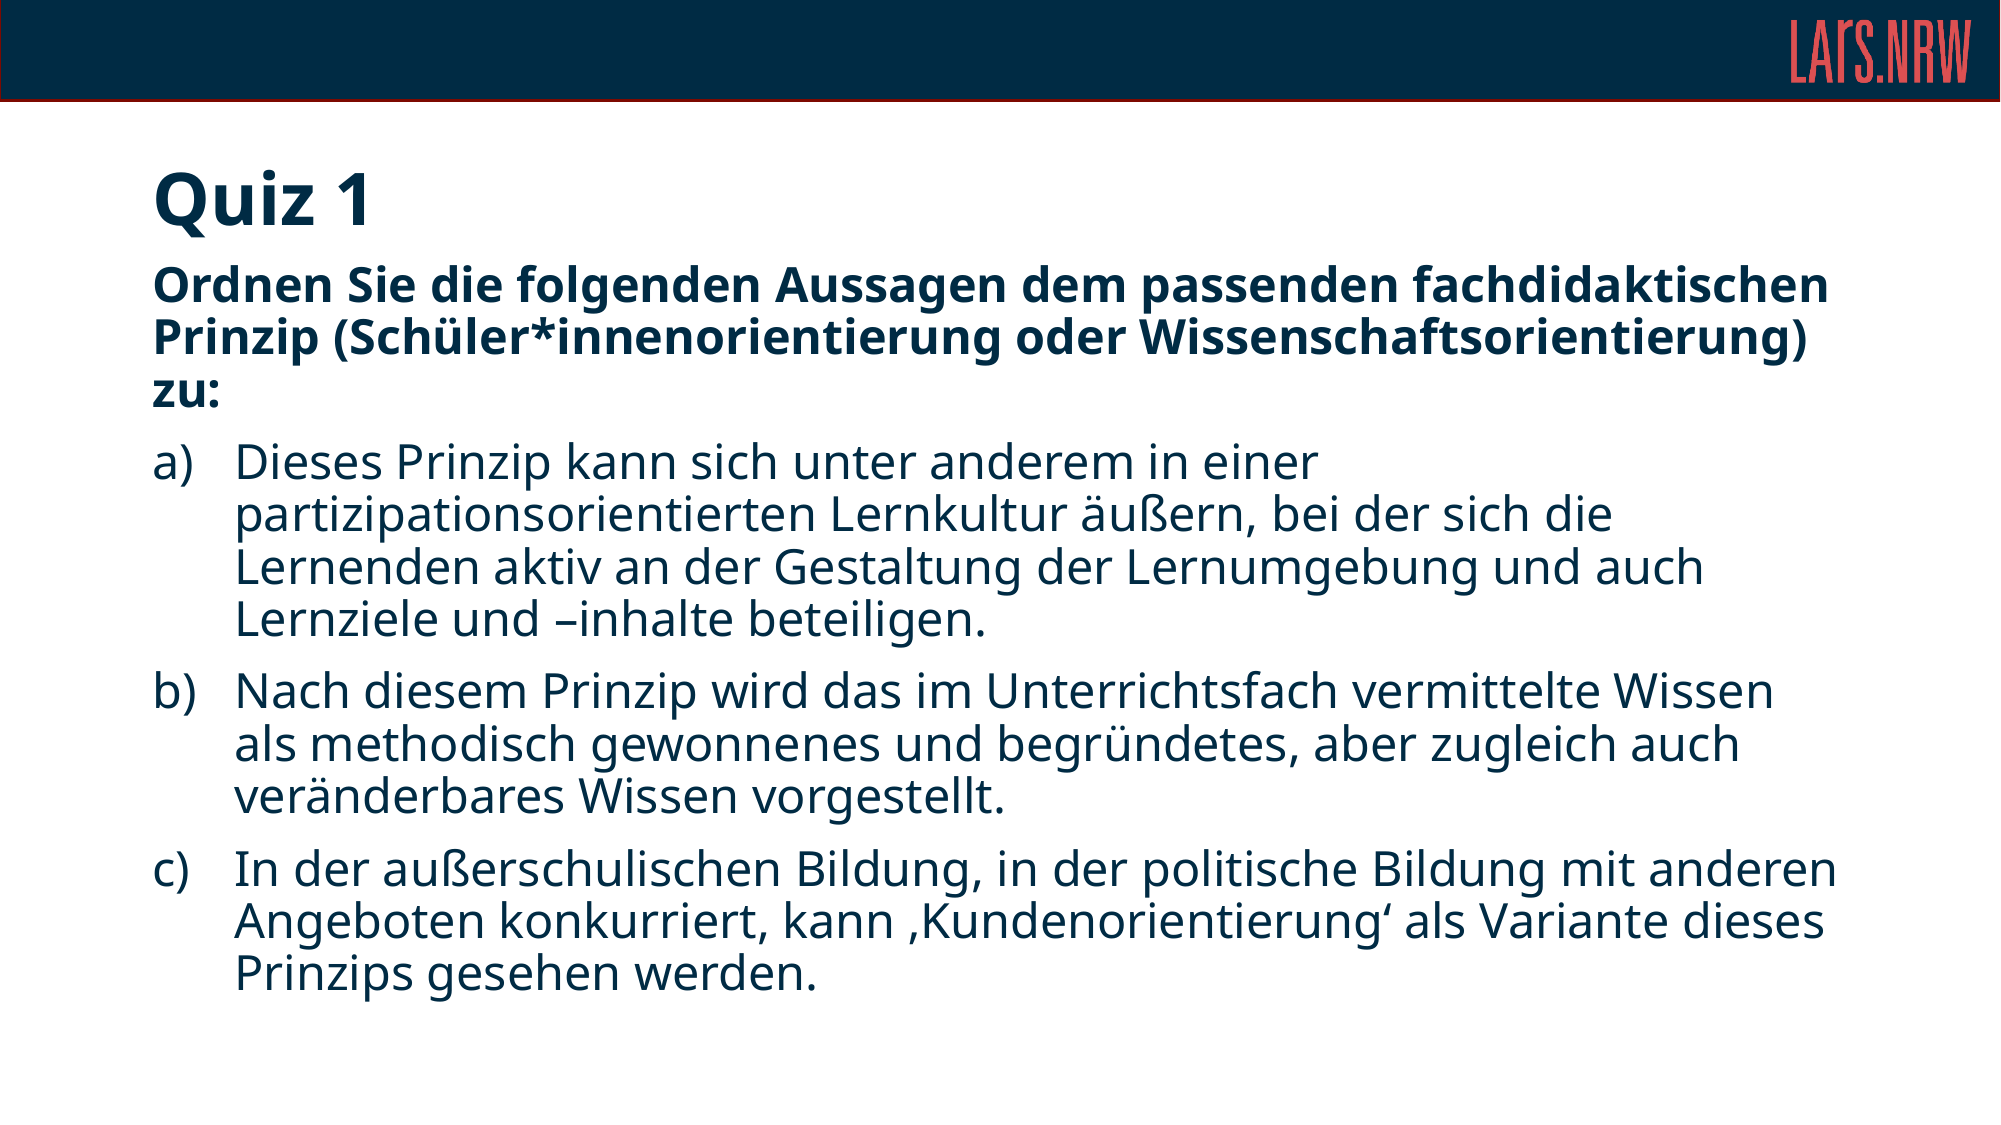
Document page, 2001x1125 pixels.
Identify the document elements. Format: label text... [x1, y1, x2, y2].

picture [1773, 6, 1977, 99]
list Quiz 1 Ordnen Sie die folgenden Aussagen dem passenden fachdidaktischen Prinzip (Schüler*innenorientierung oder Wissenschaftsorientierung) zu: Dieses Prinzip kann sich unter anderem in einer partizipationsorientierten Lernkultur äußern, bei der sich die Lernenden aktiv an der Gestaltung der Lernumgebung und auch Lernziele und –inhalte beteiligen. Nach diesem Prinzip wird das im Unterrichtsfach vermittelte Wissen als methodisch gewonnenes und begründetes, aber zugleich auch veränderbares Wissen vorgestellt. In der außerschulischen Bildung, in der politische Bildung mit anderen Angeboten konkurriert, kann ‚Kundenorientierung‘ als Variante dieses Prinzips gesehen werden. [137, 145, 1863, 1014]
